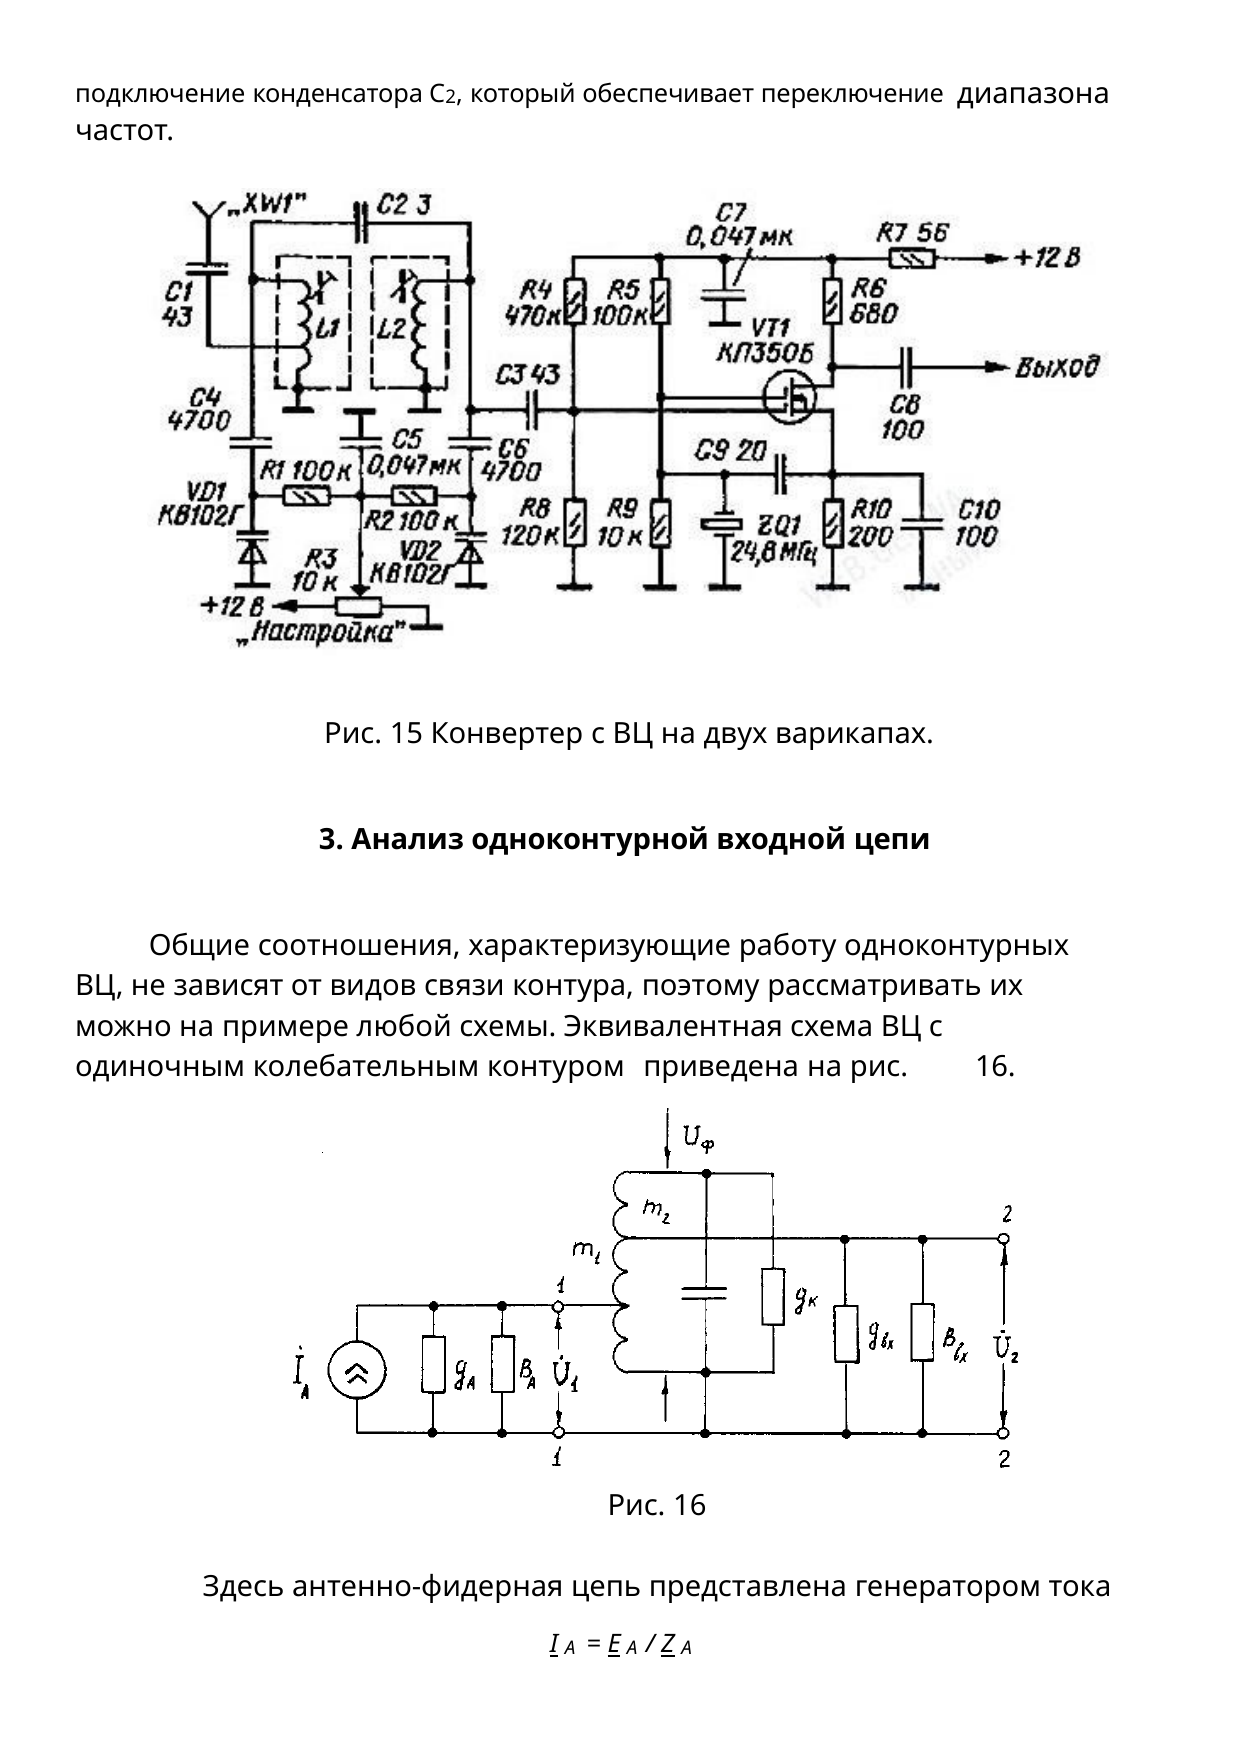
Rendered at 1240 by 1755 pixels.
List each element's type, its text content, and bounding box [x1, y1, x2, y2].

text_box Рис. 15 Конвертер с ВЦ на двух варикапах. 3. Анализ одноконтурной входной цепи Общие соотношения, характеризующие работу одноконтурных ВЦ, не зависят от видов связи контура, поэтому рассматривать их можно на примере любой схемы. Эквивалентная схема ВЦ с одиночным колебательным контуром приведена на рис. 16. [72, 712, 1118, 1083]
picture [147, 188, 1109, 656]
text_box подключение конденсатора С2, который обеспечивает переключение диапазона частот. [72, 74, 1140, 147]
text_box Рис. 16 Здесь антенно-фидерная цепь представлена генератором тока I A = E A / Z A [173, 1484, 1141, 1663]
picture [293, 1107, 1018, 1468]
